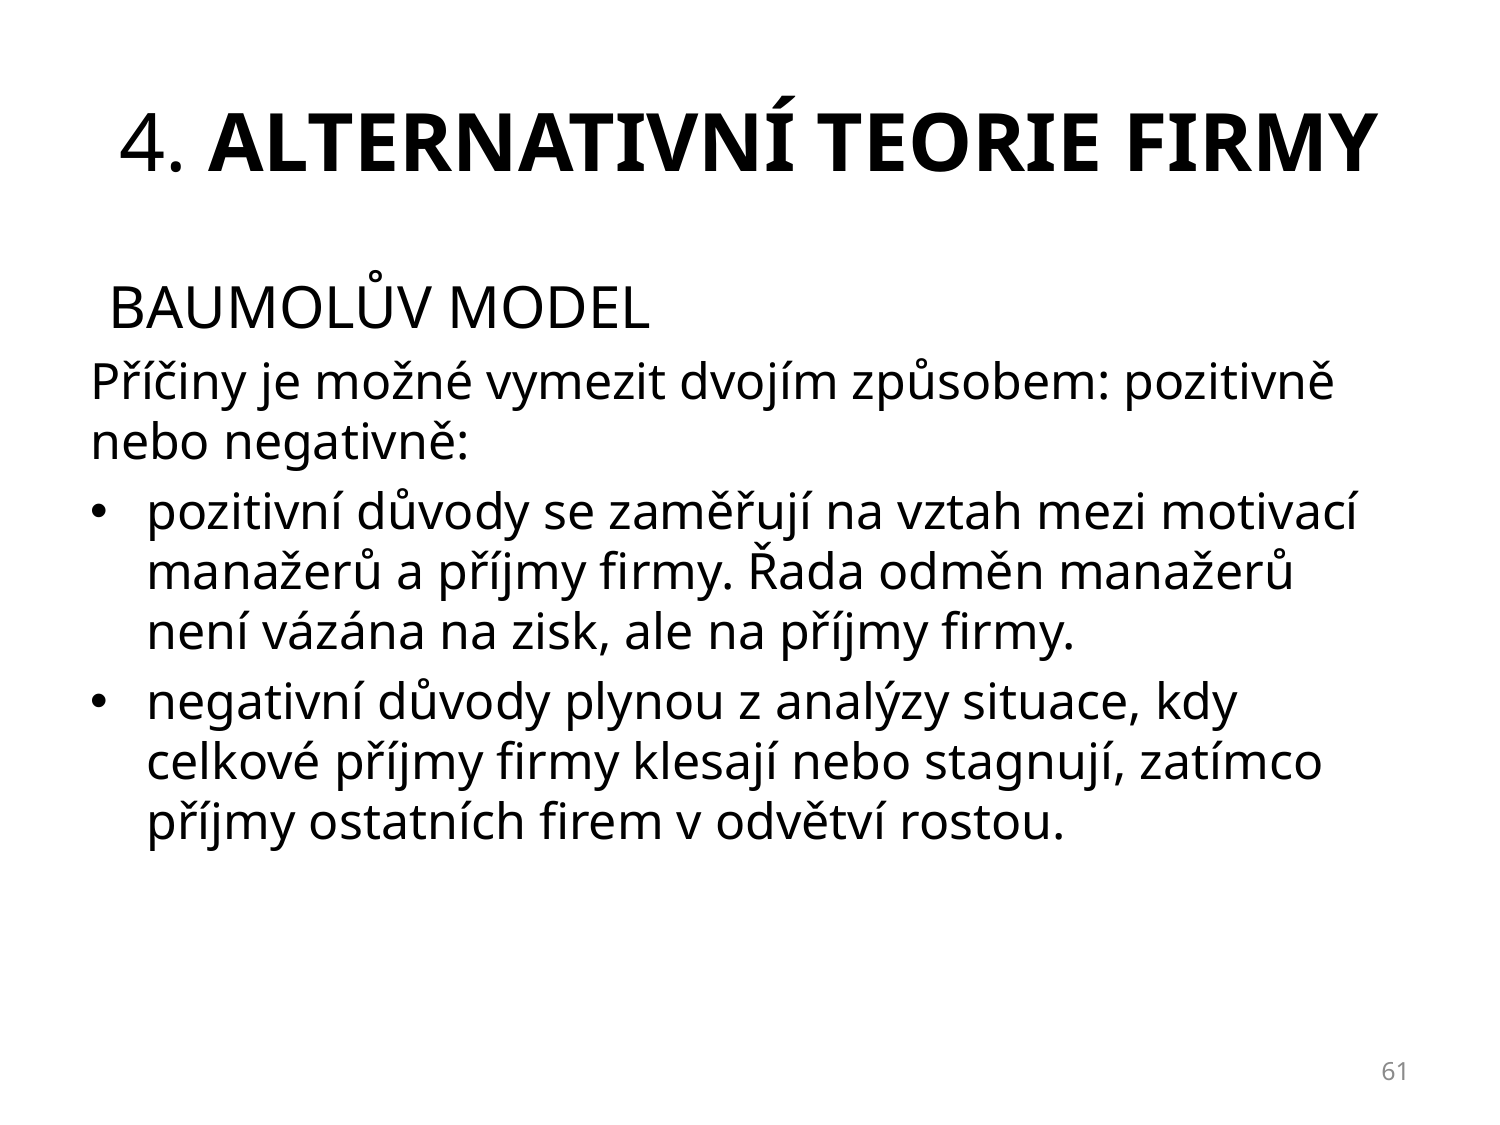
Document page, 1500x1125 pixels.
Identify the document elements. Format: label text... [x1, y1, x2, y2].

title 4. ALTERNATIVNÍ TEORIE FIRMY [75, 45, 1425, 233]
list BAUMOLŮV MODEL Příčiny je možné vymezit dvojím způsobem: pozitivně nebo negativně: pozitivní důvody se zaměřují na vztah mezi motivací manažerů a příjmy firmy. Řada odměn manažerů není vázána na zisk, ale na příjmy firmy. negativní důvody plynou z analýzy situace, kdy celkové příjmy firmy klesají nebo stagnují, zatímco příjmy ostatních firem v odvětví rostou. [75, 262, 1425, 1005]
slide_number 61 [1074, 1042, 1425, 1103]
